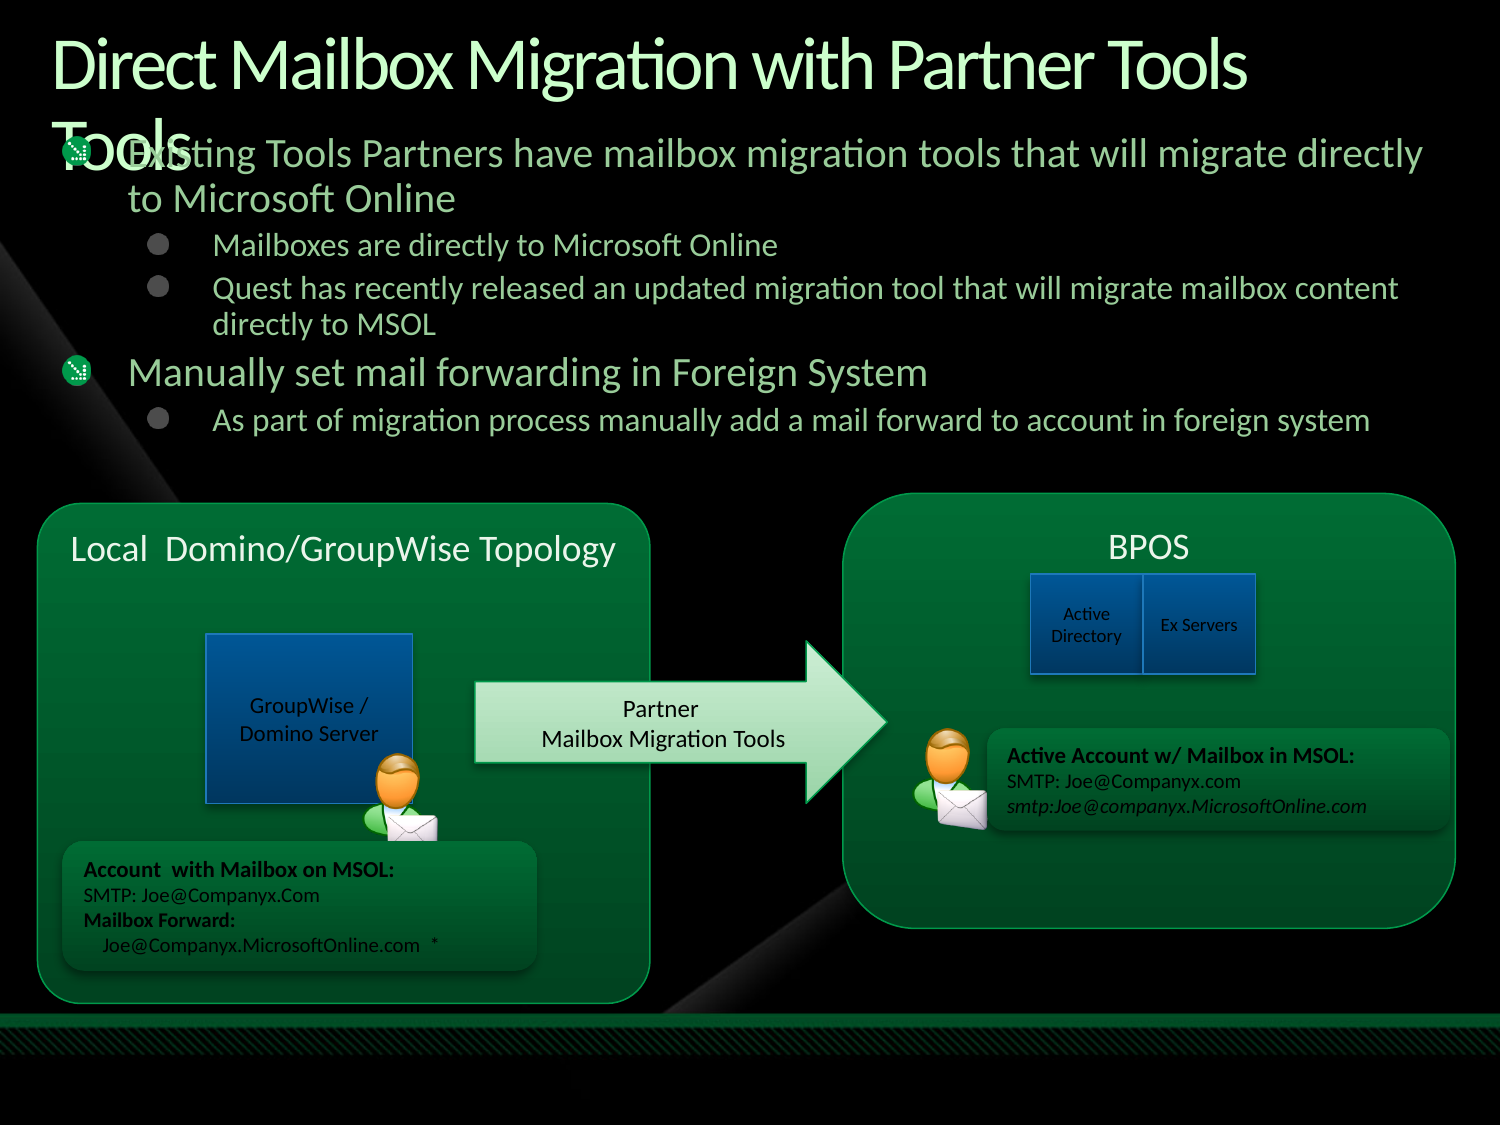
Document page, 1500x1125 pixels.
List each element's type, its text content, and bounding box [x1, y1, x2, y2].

list Existing Tools Partners have mailbox migration tools that will migrate directly to Microsoft Online Mailboxes are directly to Microsoft Online Quest has recently released an updated migration tool that will migrate mailbox content directly to MSOL Manually set mail forwarding in Foreign System As part of migration process manually add a mail forward to account in foreign system [62, 131, 1425, 519]
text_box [912, 728, 988, 831]
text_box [362, 753, 438, 856]
text_box Active Account w/ Mailbox in MSOL: SMTP: Joe@Companyx.com smtp:Joe@companyx.MicrosoftOnline.com [991, 728, 1450, 831]
text_box BPOS [842, 492, 1457, 930]
text_box GroupWise / Domino Server [205, 633, 413, 804]
text_box Account with Mailbox on MSOL: SMTP: Joe@Companyx.Com Mailbox Forward: Joe@Companyx.MicrosoftOnline.com * [62, 840, 538, 971]
text_box Partner Mailbox Migration Tools [474, 640, 888, 805]
picture [0, 0, 1500, 1125]
text_box Ex Servers [1142, 573, 1256, 675]
text_box Active Directory [1030, 573, 1142, 675]
text_box Local Domino/GroupWise Topology [36, 502, 651, 1005]
title Direct Mailbox Migration with Partner Tools Tools [51, 24, 1402, 212]
